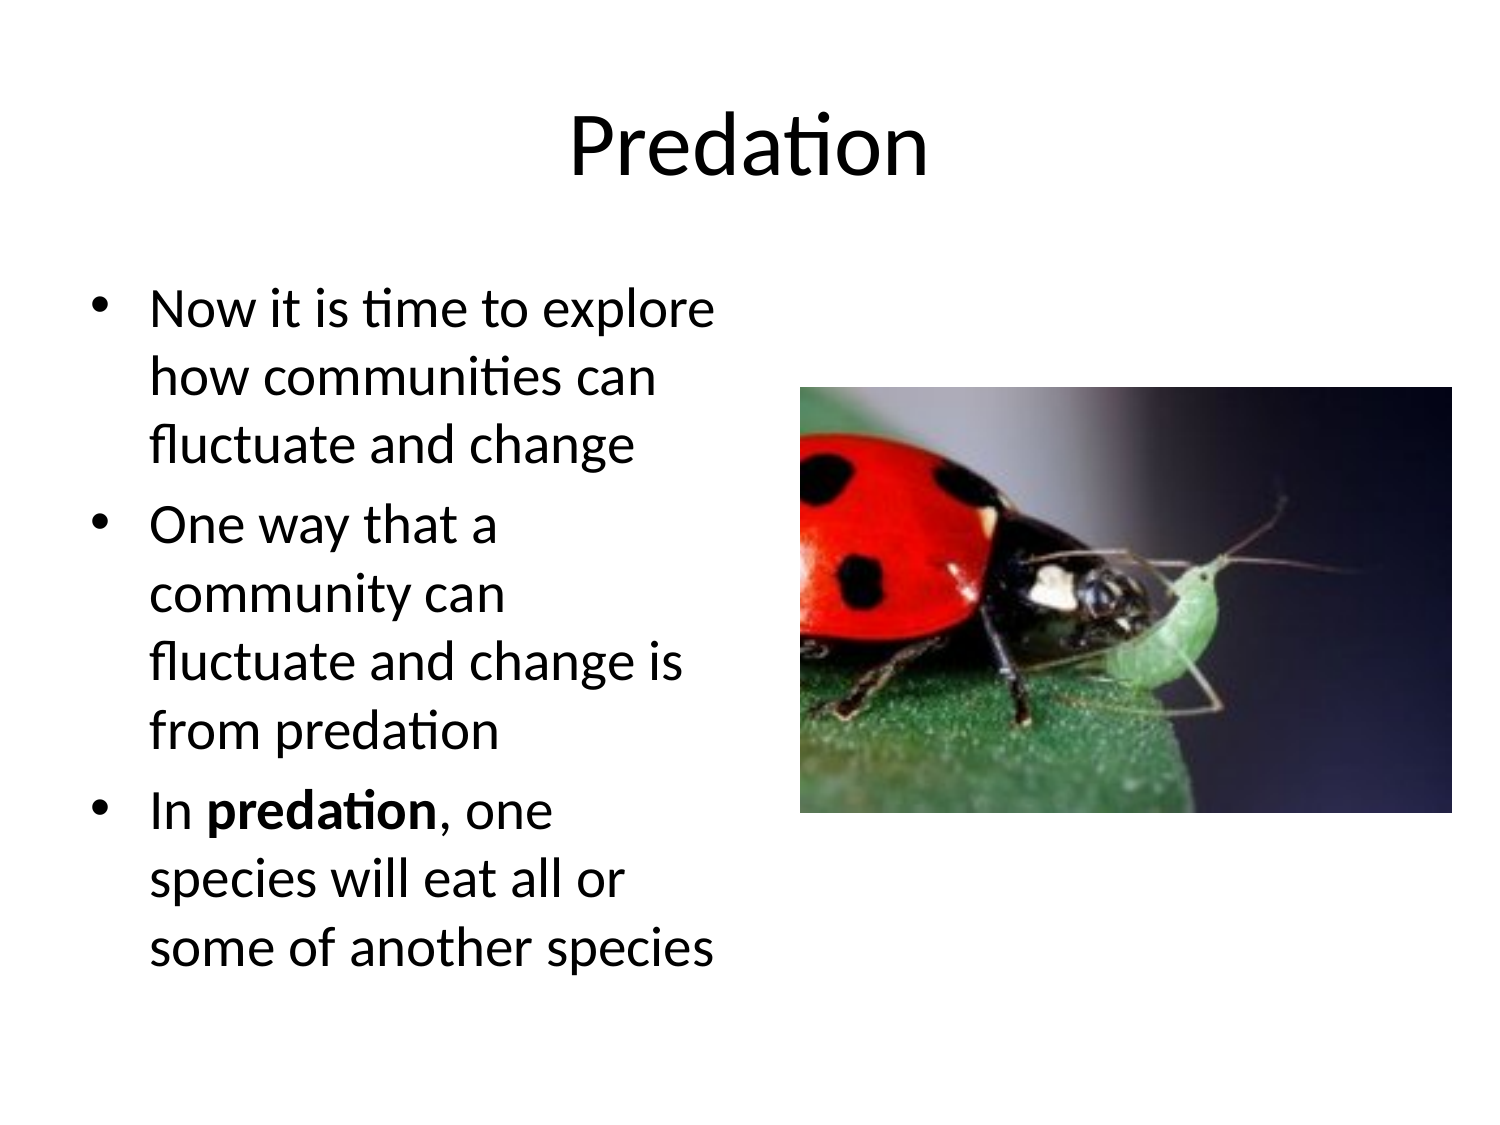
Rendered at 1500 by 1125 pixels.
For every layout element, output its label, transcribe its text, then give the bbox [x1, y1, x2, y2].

picture [799, 387, 1453, 813]
list Now it is time to explore how communities can fluctuate and change One way that a community can fluctuate and change is from predation In predation, one species will eat all or some of another species [75, 262, 738, 1005]
title Predation [75, 45, 1425, 233]
